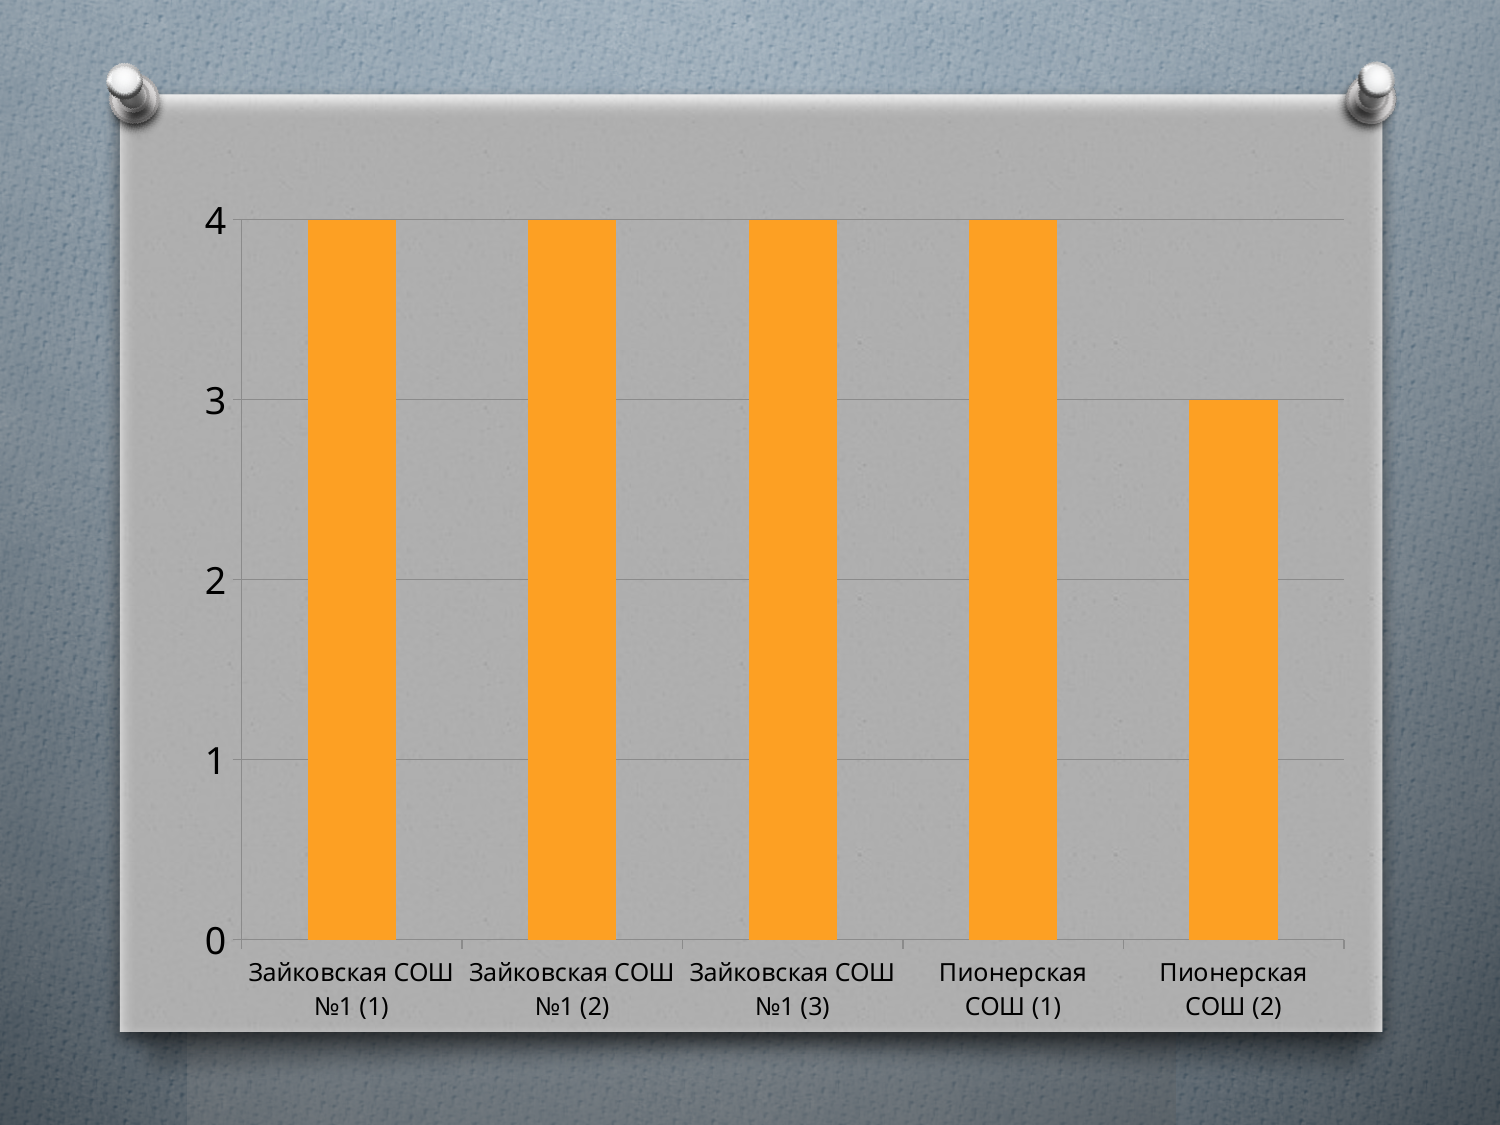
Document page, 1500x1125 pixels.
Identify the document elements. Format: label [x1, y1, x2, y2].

picture [75, 29, 198, 153]
chart [170, 113, 1365, 1043]
picture [1317, 35, 1439, 151]
